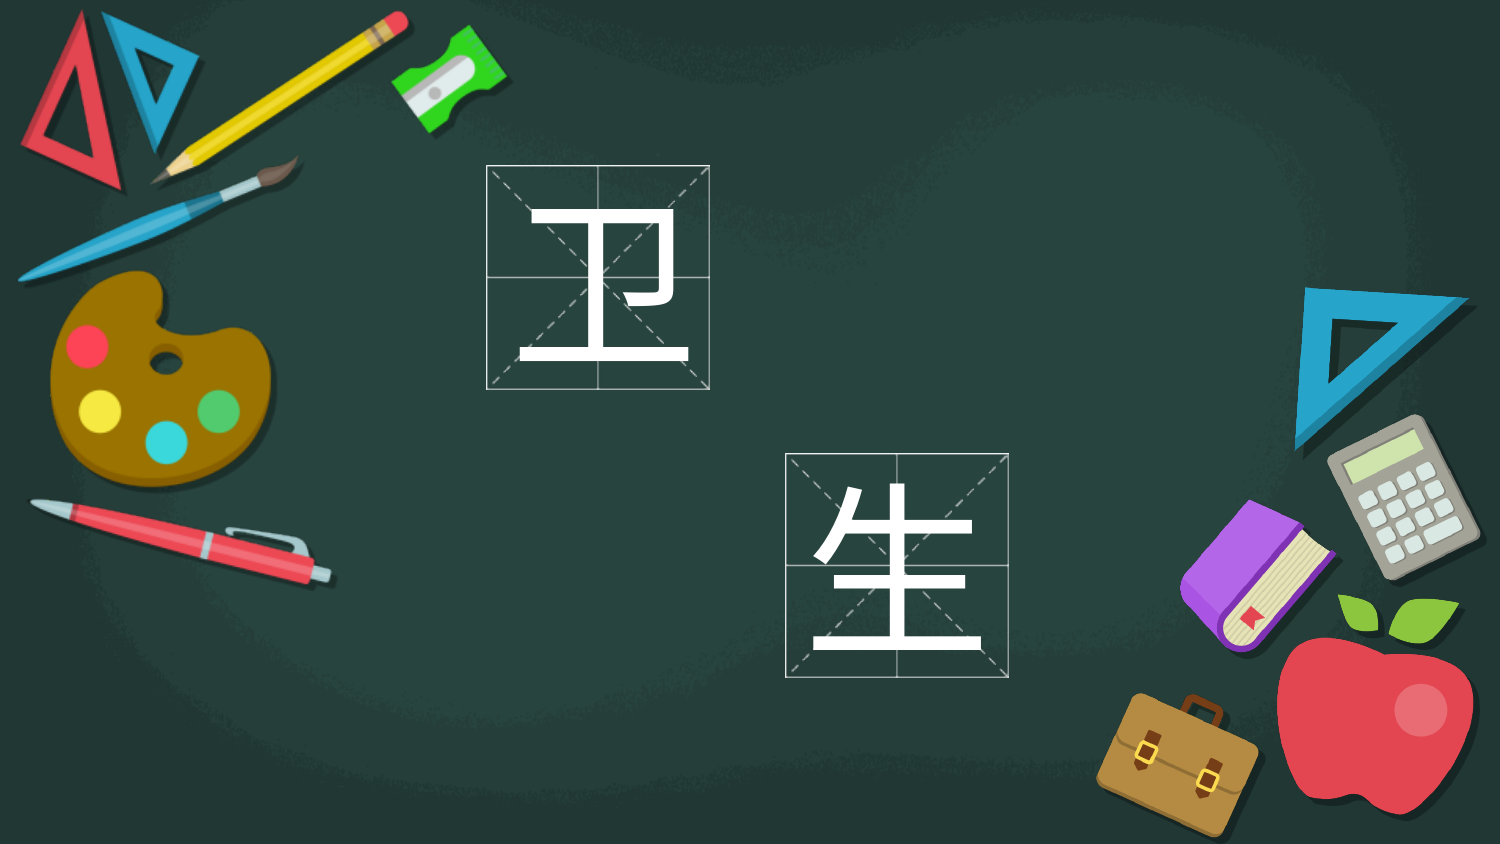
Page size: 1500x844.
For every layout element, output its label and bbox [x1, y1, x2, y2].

picture [0, 0, 1500, 844]
text_box [486, 157, 710, 398]
text_box [785, 445, 1009, 686]
